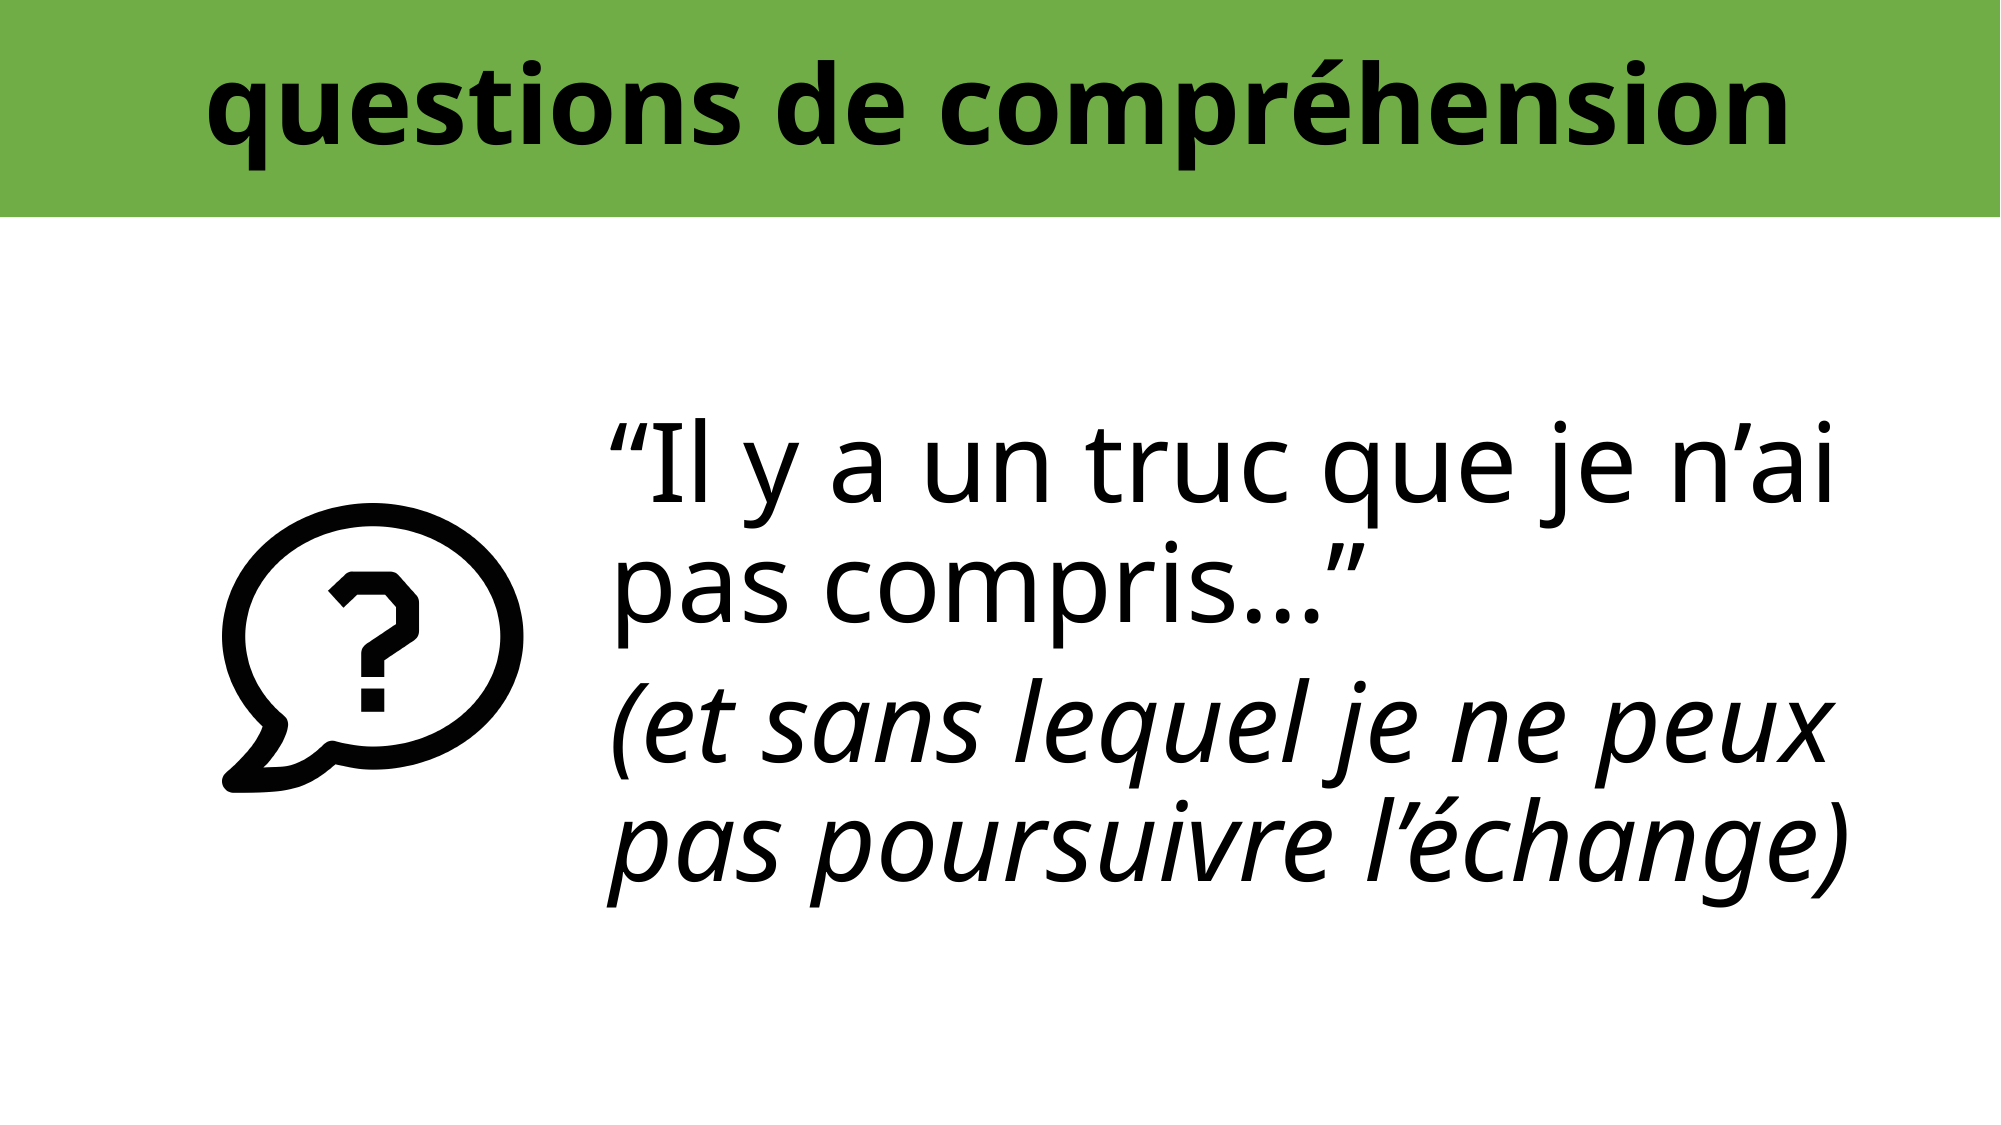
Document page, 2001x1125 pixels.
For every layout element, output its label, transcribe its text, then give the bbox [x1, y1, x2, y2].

picture [222, 503, 528, 809]
title questions de compréhension [0, 0, 2000, 218]
list “Il y a un truc que je n’ai pas compris…” (et sans lequel je ne peux pas poursuivre l’échange) [594, 299, 1978, 1014]
